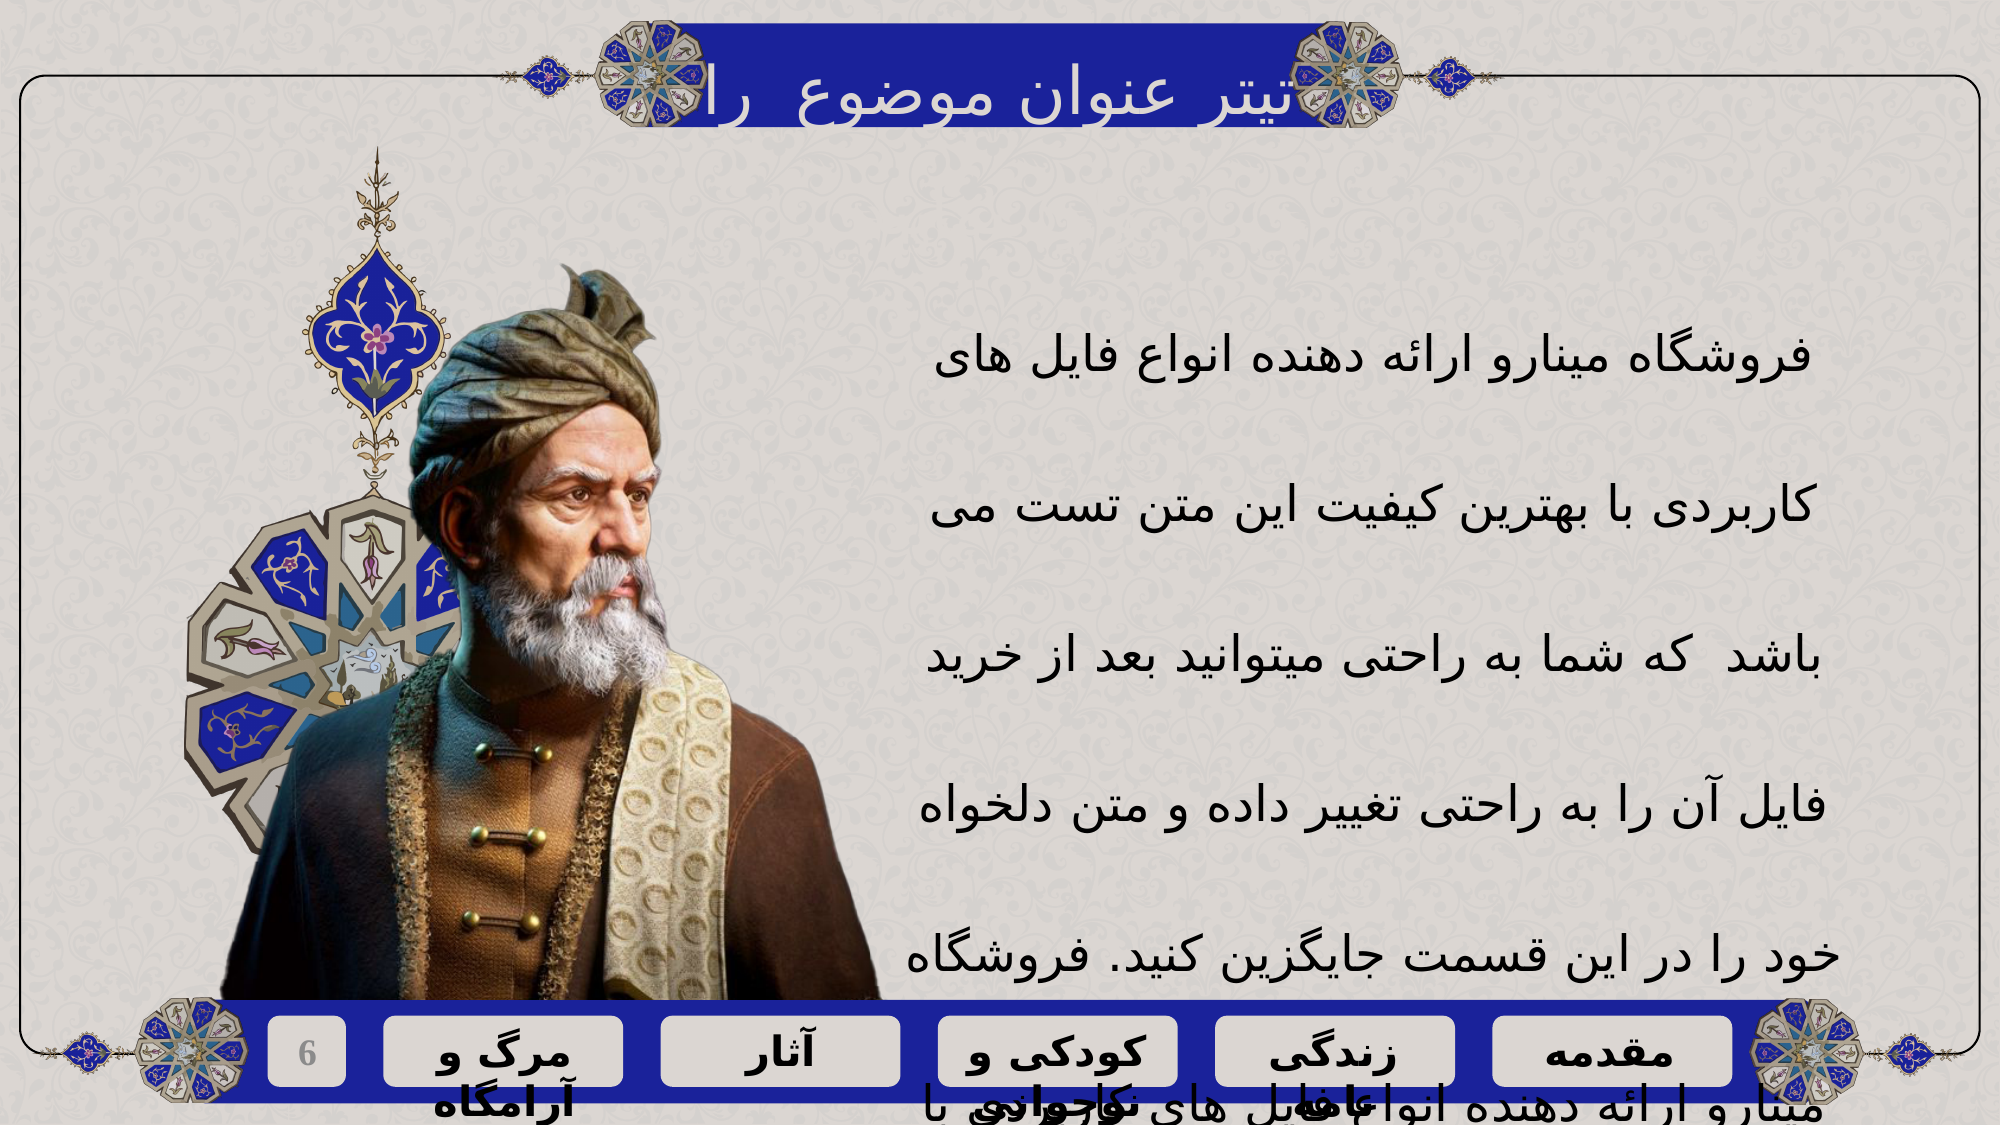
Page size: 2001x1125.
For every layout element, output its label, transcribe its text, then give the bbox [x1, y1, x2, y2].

text_box آثار [663, 1017, 861, 1082]
picture [1379, 22, 1505, 128]
slide_number 6 [268, 1022, 347, 1078]
text_box فروشگاه مینارو ارائه دهنده انواع فایل های کاربردی با بهترین کیفیت این متن تست می باشد که شما به راحتی میتوانید بعد از خرید فایل آن را به راحتی تغییر داده و متن دلخواه خود را در این قسمت جایگزین کنید. فروشگاه مینارو ارائه دهنده انواع فایل های کاربردی با بهترین کیفیت این متن تست می باشد [861, 223, 1887, 1125]
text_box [111, 146, 984, 1000]
picture [493, 21, 621, 127]
text_box تیتر عنوان موضوع را وارد نمایید [621, 0, 1379, 223]
text_box مرگ و آرامگاه [386, 1017, 623, 1125]
picture [33, 998, 249, 1103]
picture [1887, 999, 1965, 1105]
